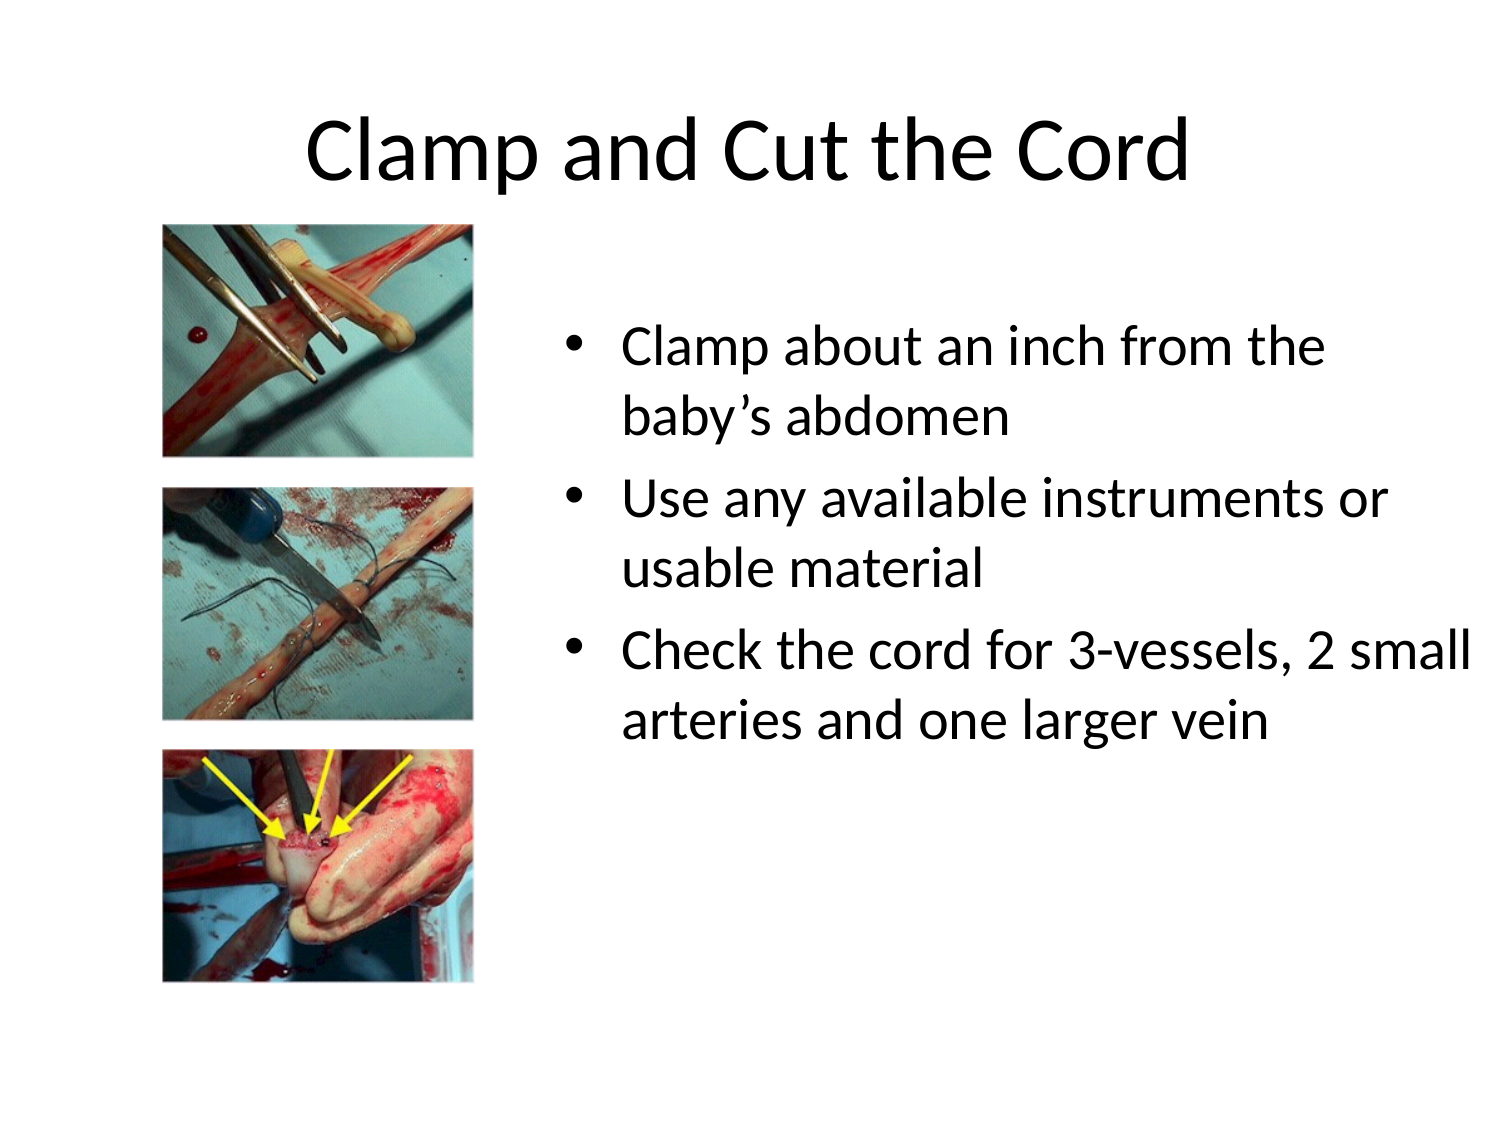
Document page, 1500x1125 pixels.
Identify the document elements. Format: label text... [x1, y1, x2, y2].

picture [162, 224, 476, 460]
list Clamp about an inch from the baby’s abdomen Use any available instruments or usable material Check the cord for 3-vessels, 2 small arteries and one larger vein [549, 299, 1500, 963]
title Clamp and Cut the Cord [112, 50, 1388, 238]
picture [162, 749, 476, 985]
picture [162, 487, 476, 722]
